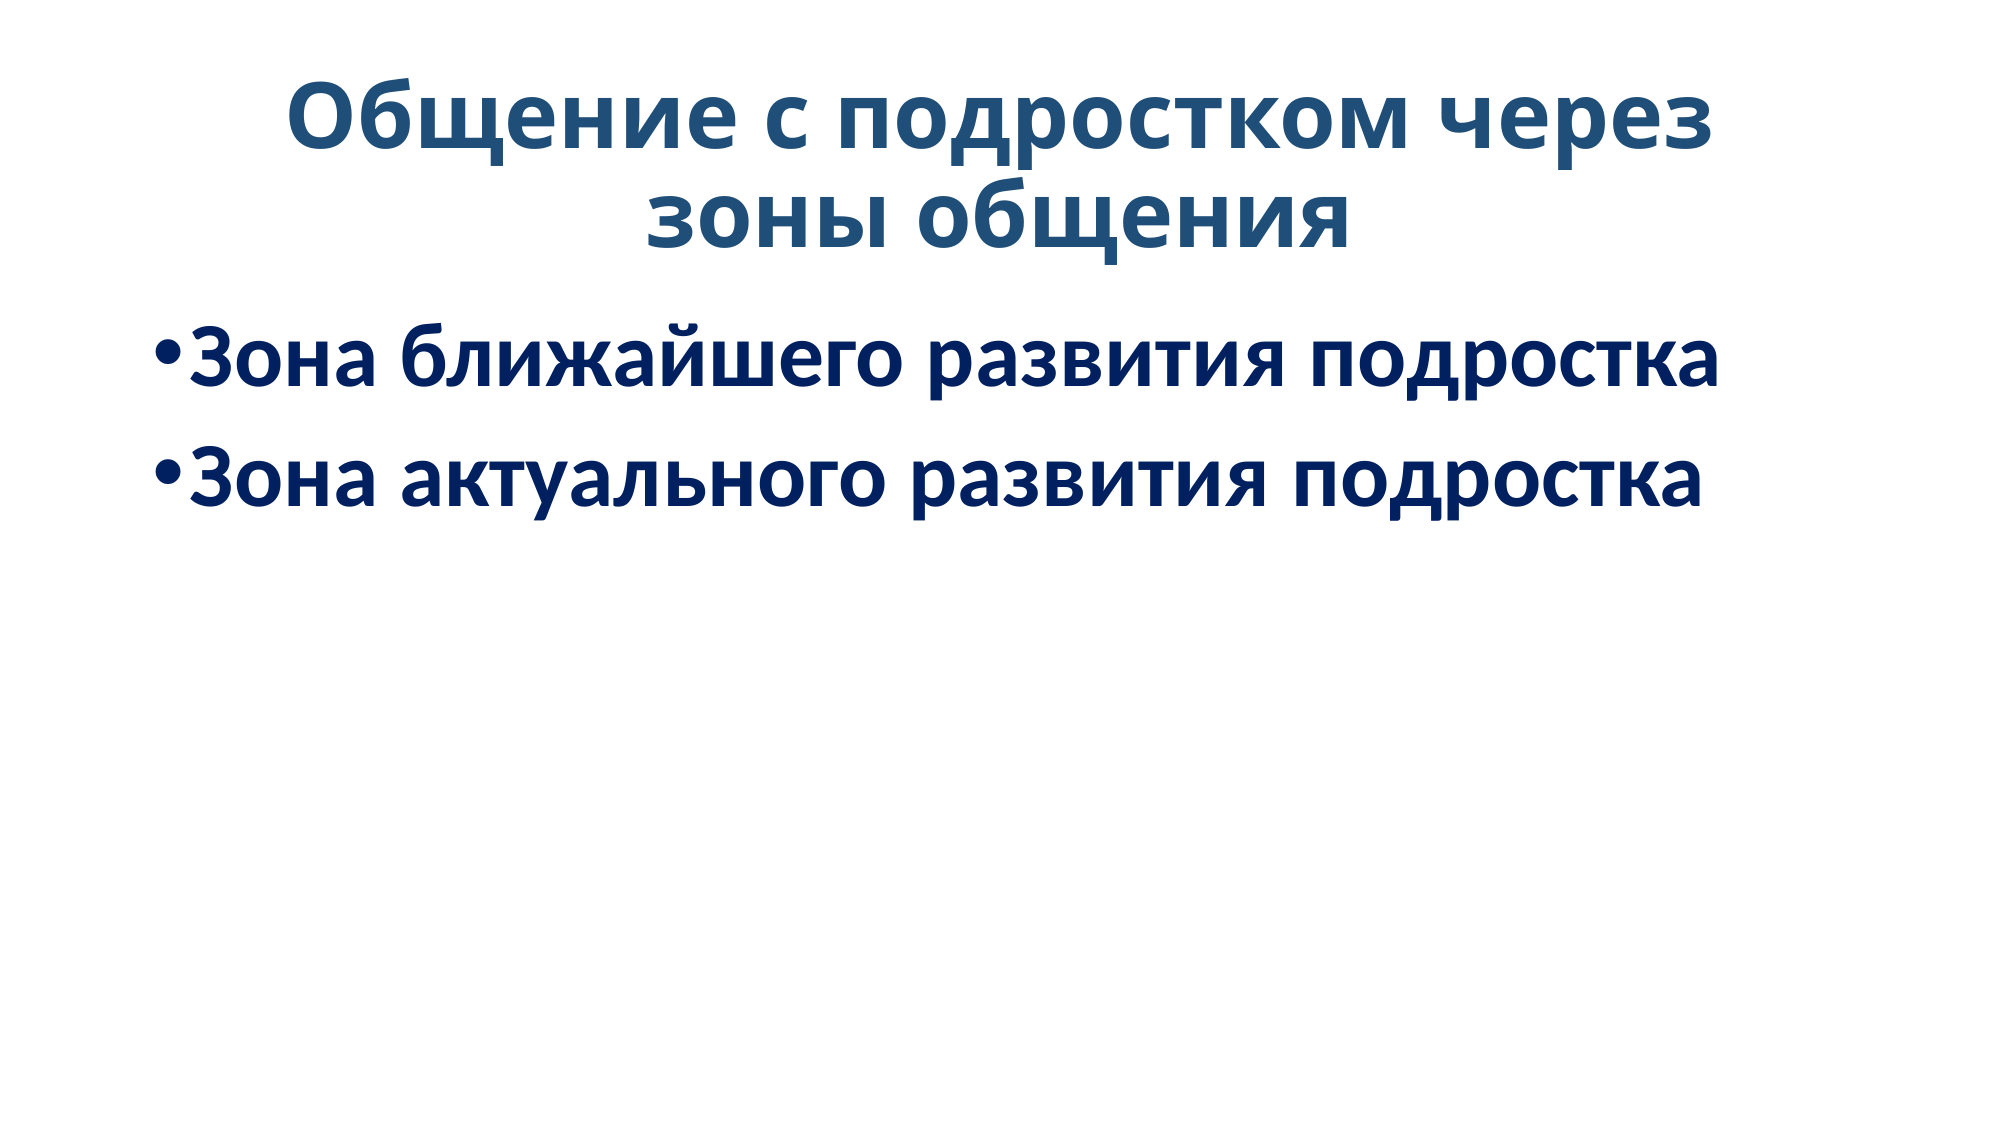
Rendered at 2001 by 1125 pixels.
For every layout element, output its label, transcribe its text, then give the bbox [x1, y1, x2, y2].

title Общение с подростком через зоны общения [137, 59, 1863, 278]
list Зона ближайшего развития подростка Зона актуального развития подростка [137, 299, 1863, 1014]
